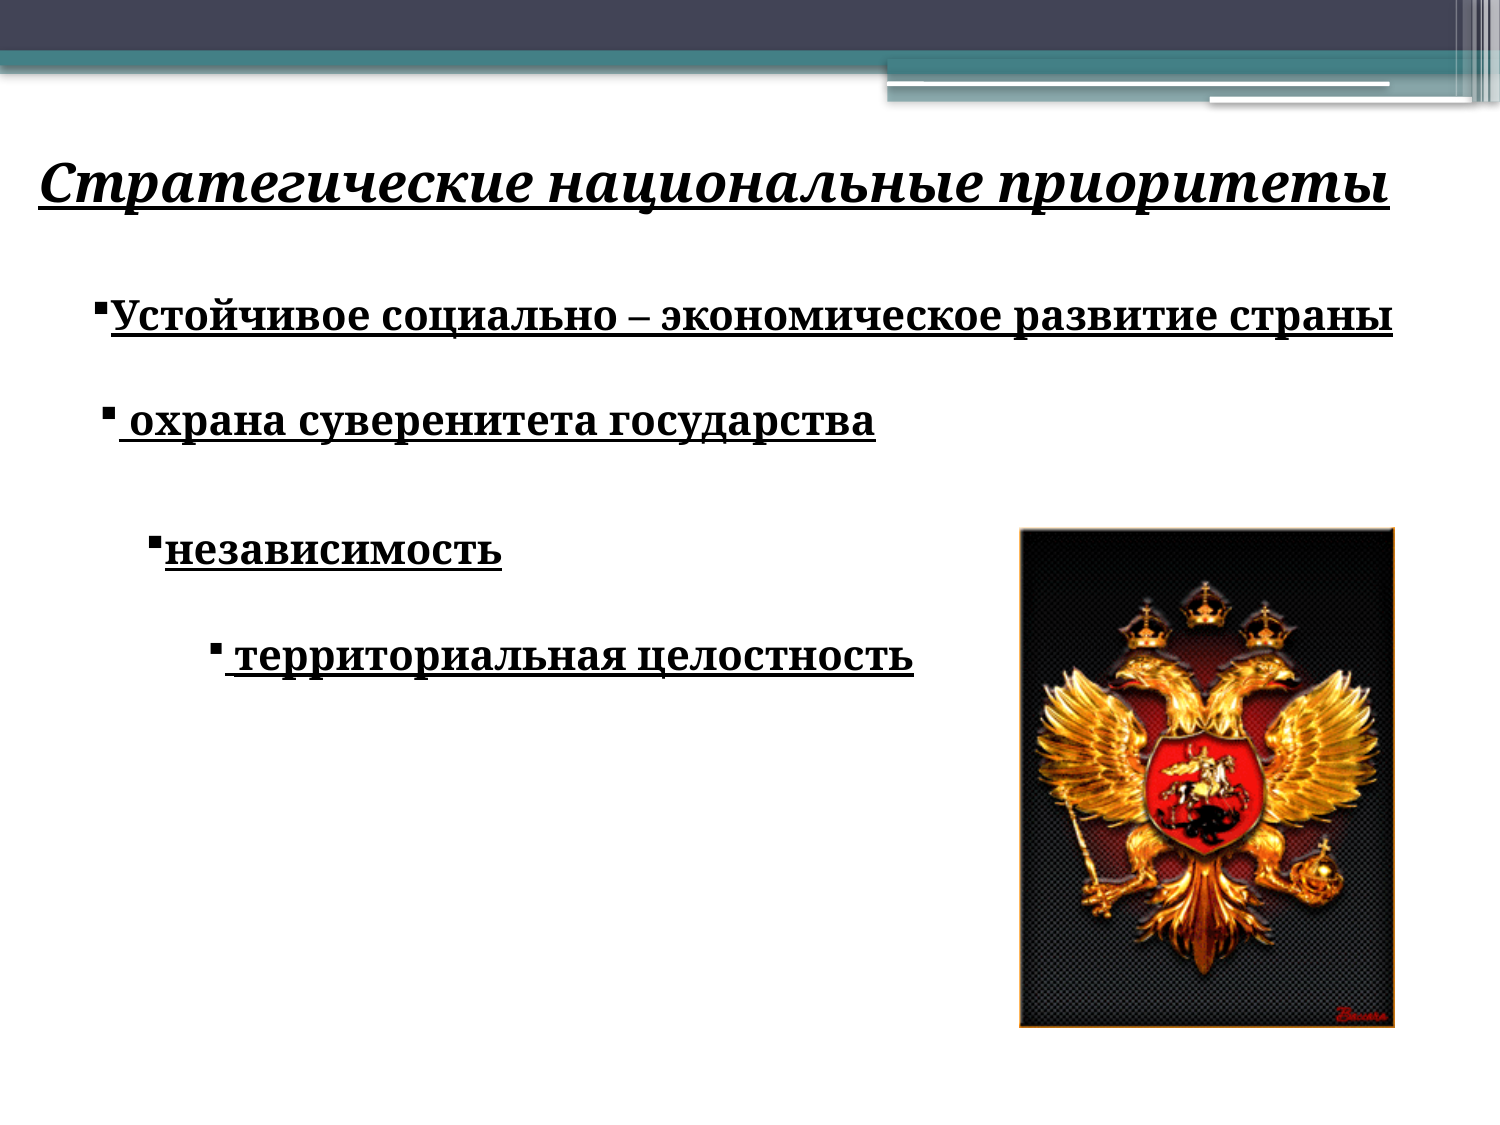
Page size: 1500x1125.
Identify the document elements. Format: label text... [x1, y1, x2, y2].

picture [1019, 527, 1395, 1028]
text_box территориальная целостность [192, 621, 929, 686]
text_box охрана суверенитета государства [84, 386, 892, 452]
text_box Стратегические национальные приоритеты [23, 140, 1477, 221]
text_box независимость [130, 515, 518, 581]
text_box Устойчивое социально – экономическое развитие страны [76, 281, 1409, 346]
